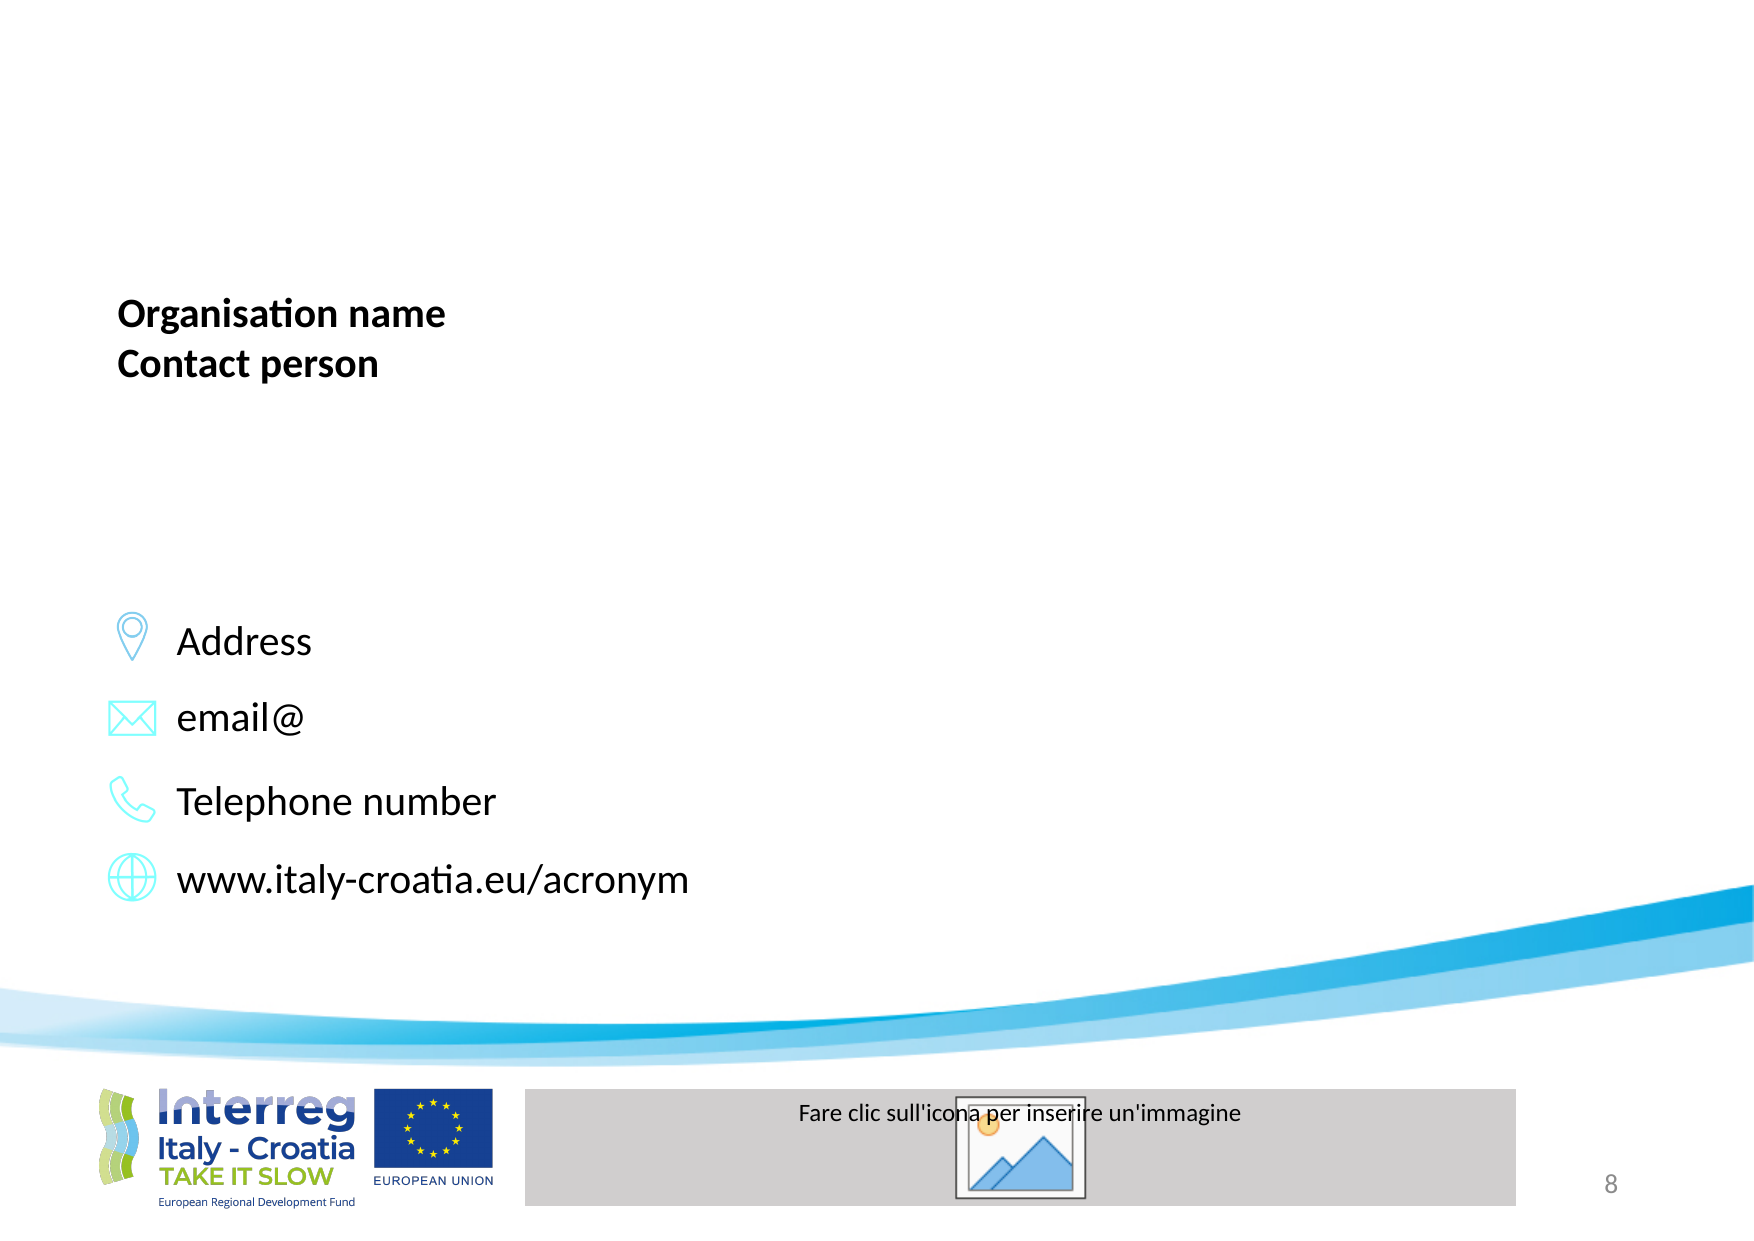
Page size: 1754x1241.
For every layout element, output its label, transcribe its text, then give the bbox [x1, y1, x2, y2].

text_box www.italy-croatia.eu/acronym [161, 844, 1190, 910]
text_box email@ [161, 682, 1190, 748]
text_box Organisation name Contact person [102, 278, 1190, 394]
slide_number 8 [1526, 1149, 1634, 1216]
picture [0, 847, 1754, 1219]
text_box Address [161, 606, 1190, 671]
picture [102, 606, 161, 666]
picture [102, 688, 161, 748]
picture [103, 769, 161, 829]
text_box Telephone number [161, 766, 1190, 832]
